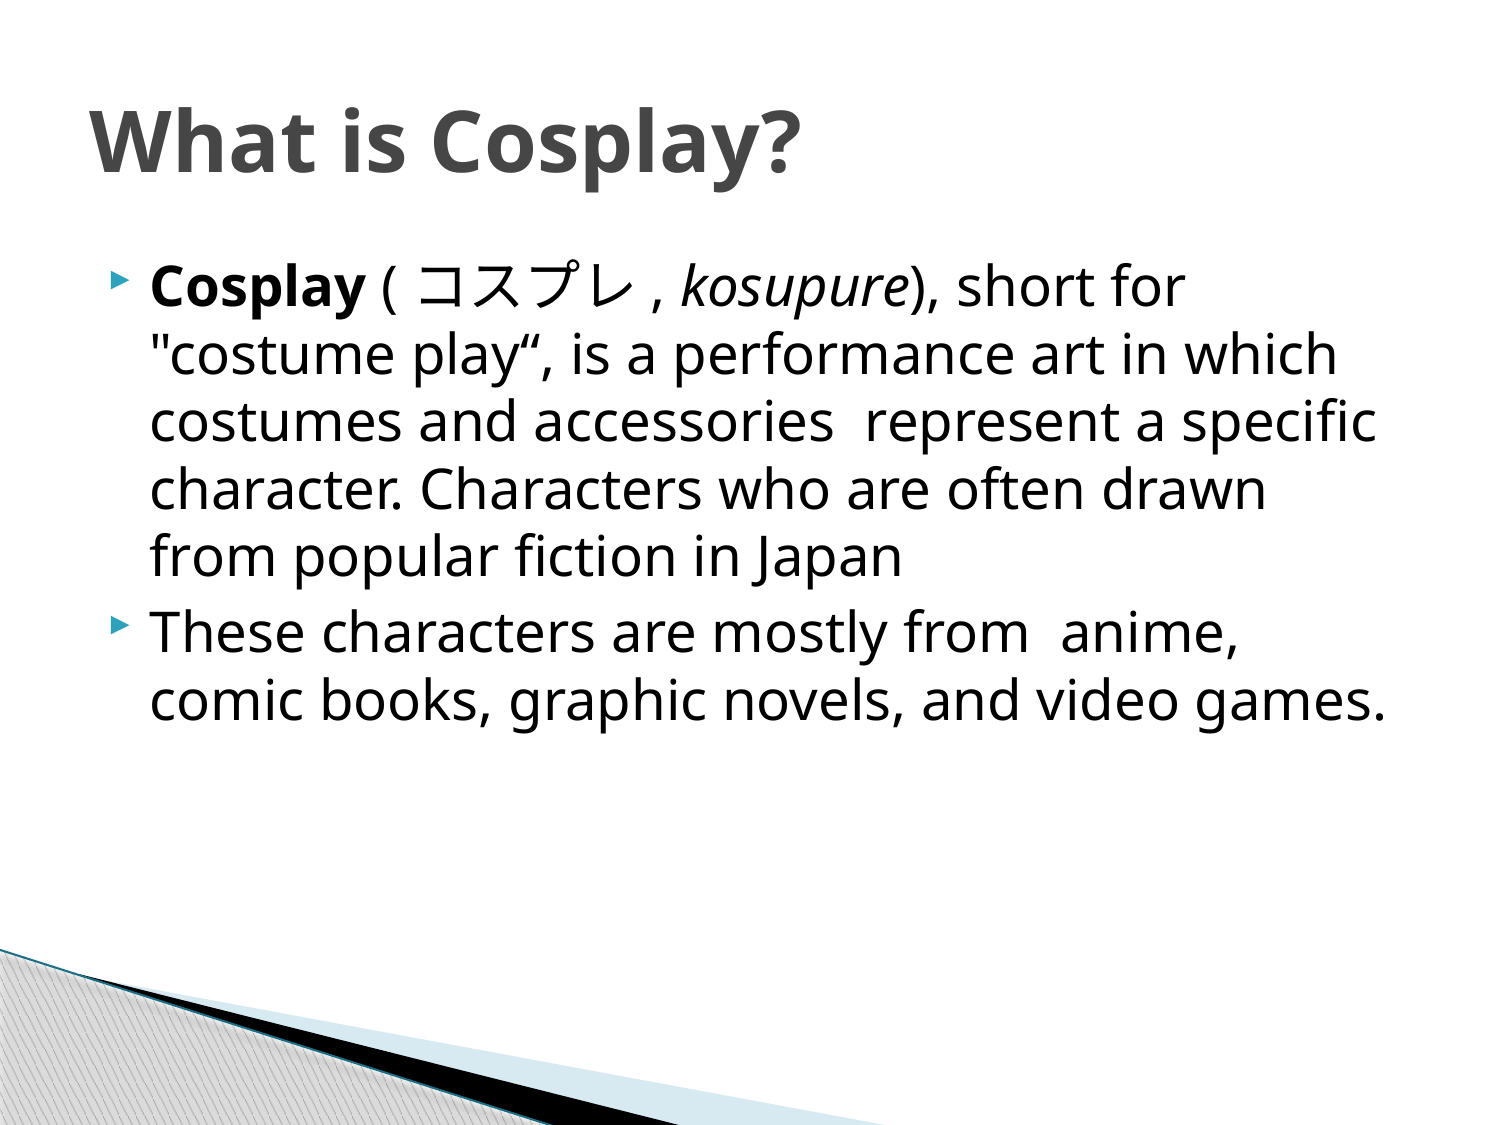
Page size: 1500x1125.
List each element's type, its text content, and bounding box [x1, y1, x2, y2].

title What is Cosplay? [75, 45, 1425, 233]
list Cosplay (コスプレ, kosupure), short for "costume play“, is a performance art in which costumes and accessories represent a specific character. Characters who are often drawn from popular fiction in Japan These characters are mostly from anime, comic books, graphic novels, and video games. [75, 243, 1425, 986]
